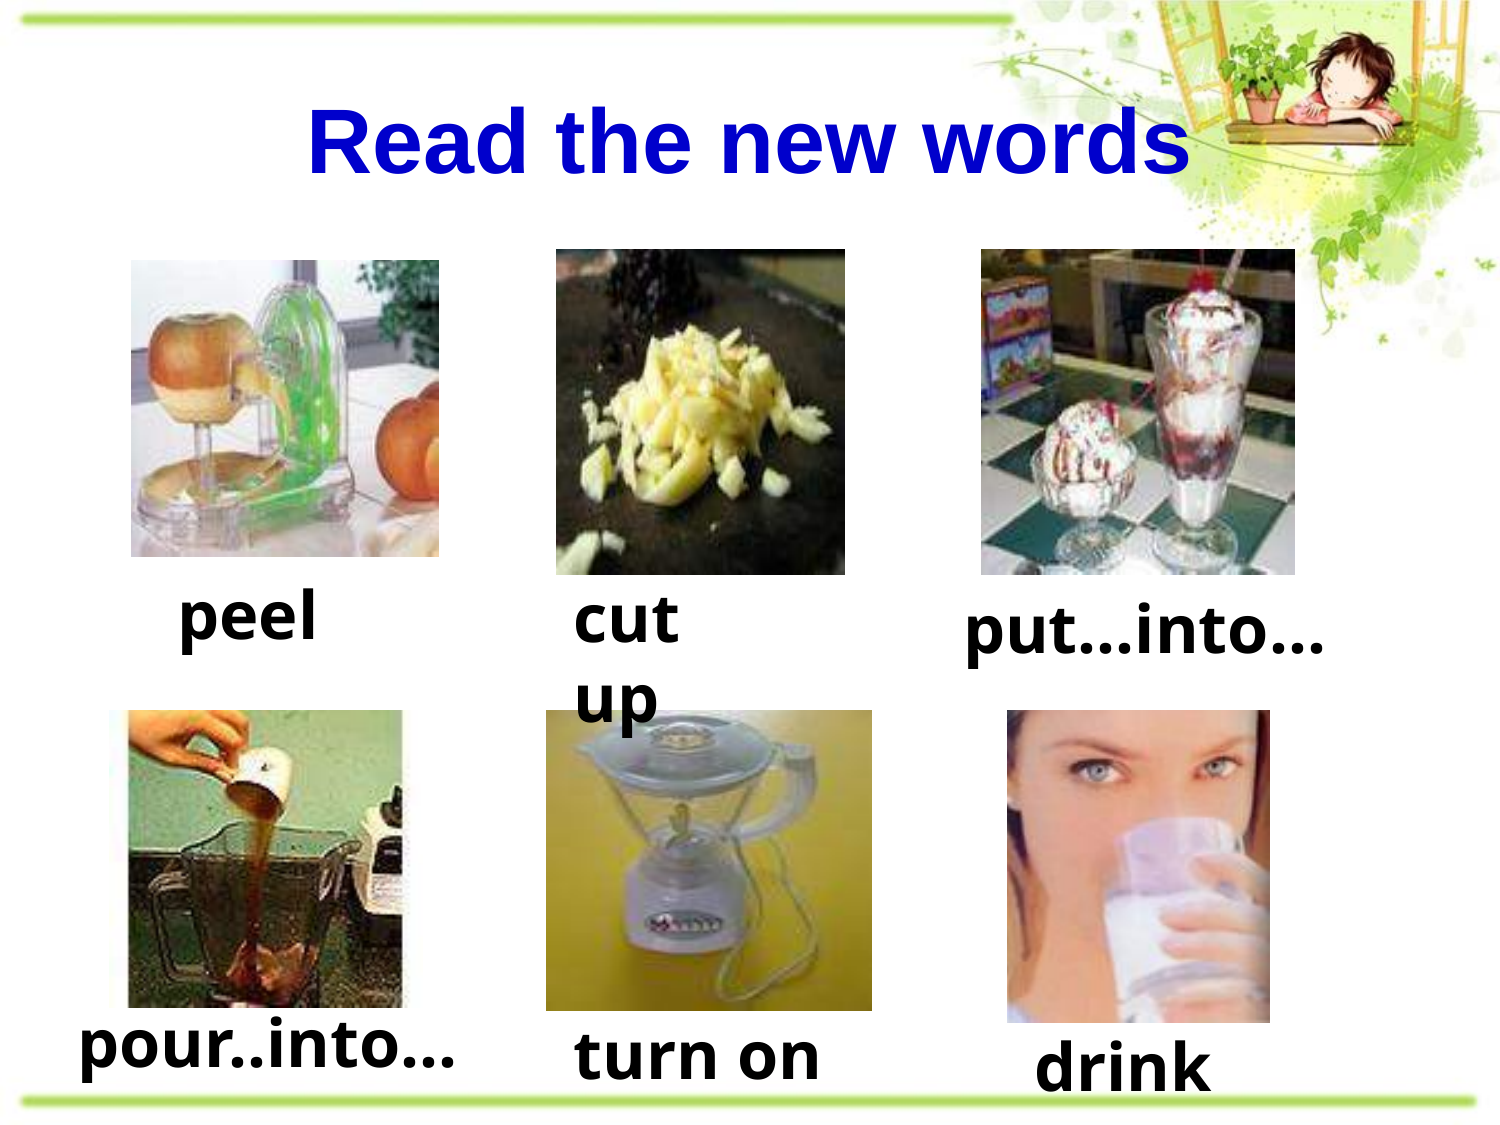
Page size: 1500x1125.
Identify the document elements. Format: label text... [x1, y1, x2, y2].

text_box turn on [558, 1018, 862, 1101]
text_box drink [1019, 1030, 1256, 1113]
text_box pour..into… [62, 993, 488, 1089]
text_box Read the new words [74, 75, 1425, 263]
text_box peel [145, 566, 382, 661]
picture [0, 0, 1500, 1125]
text_box put…into… [948, 579, 1365, 675]
text_box cut up [558, 582, 795, 708]
